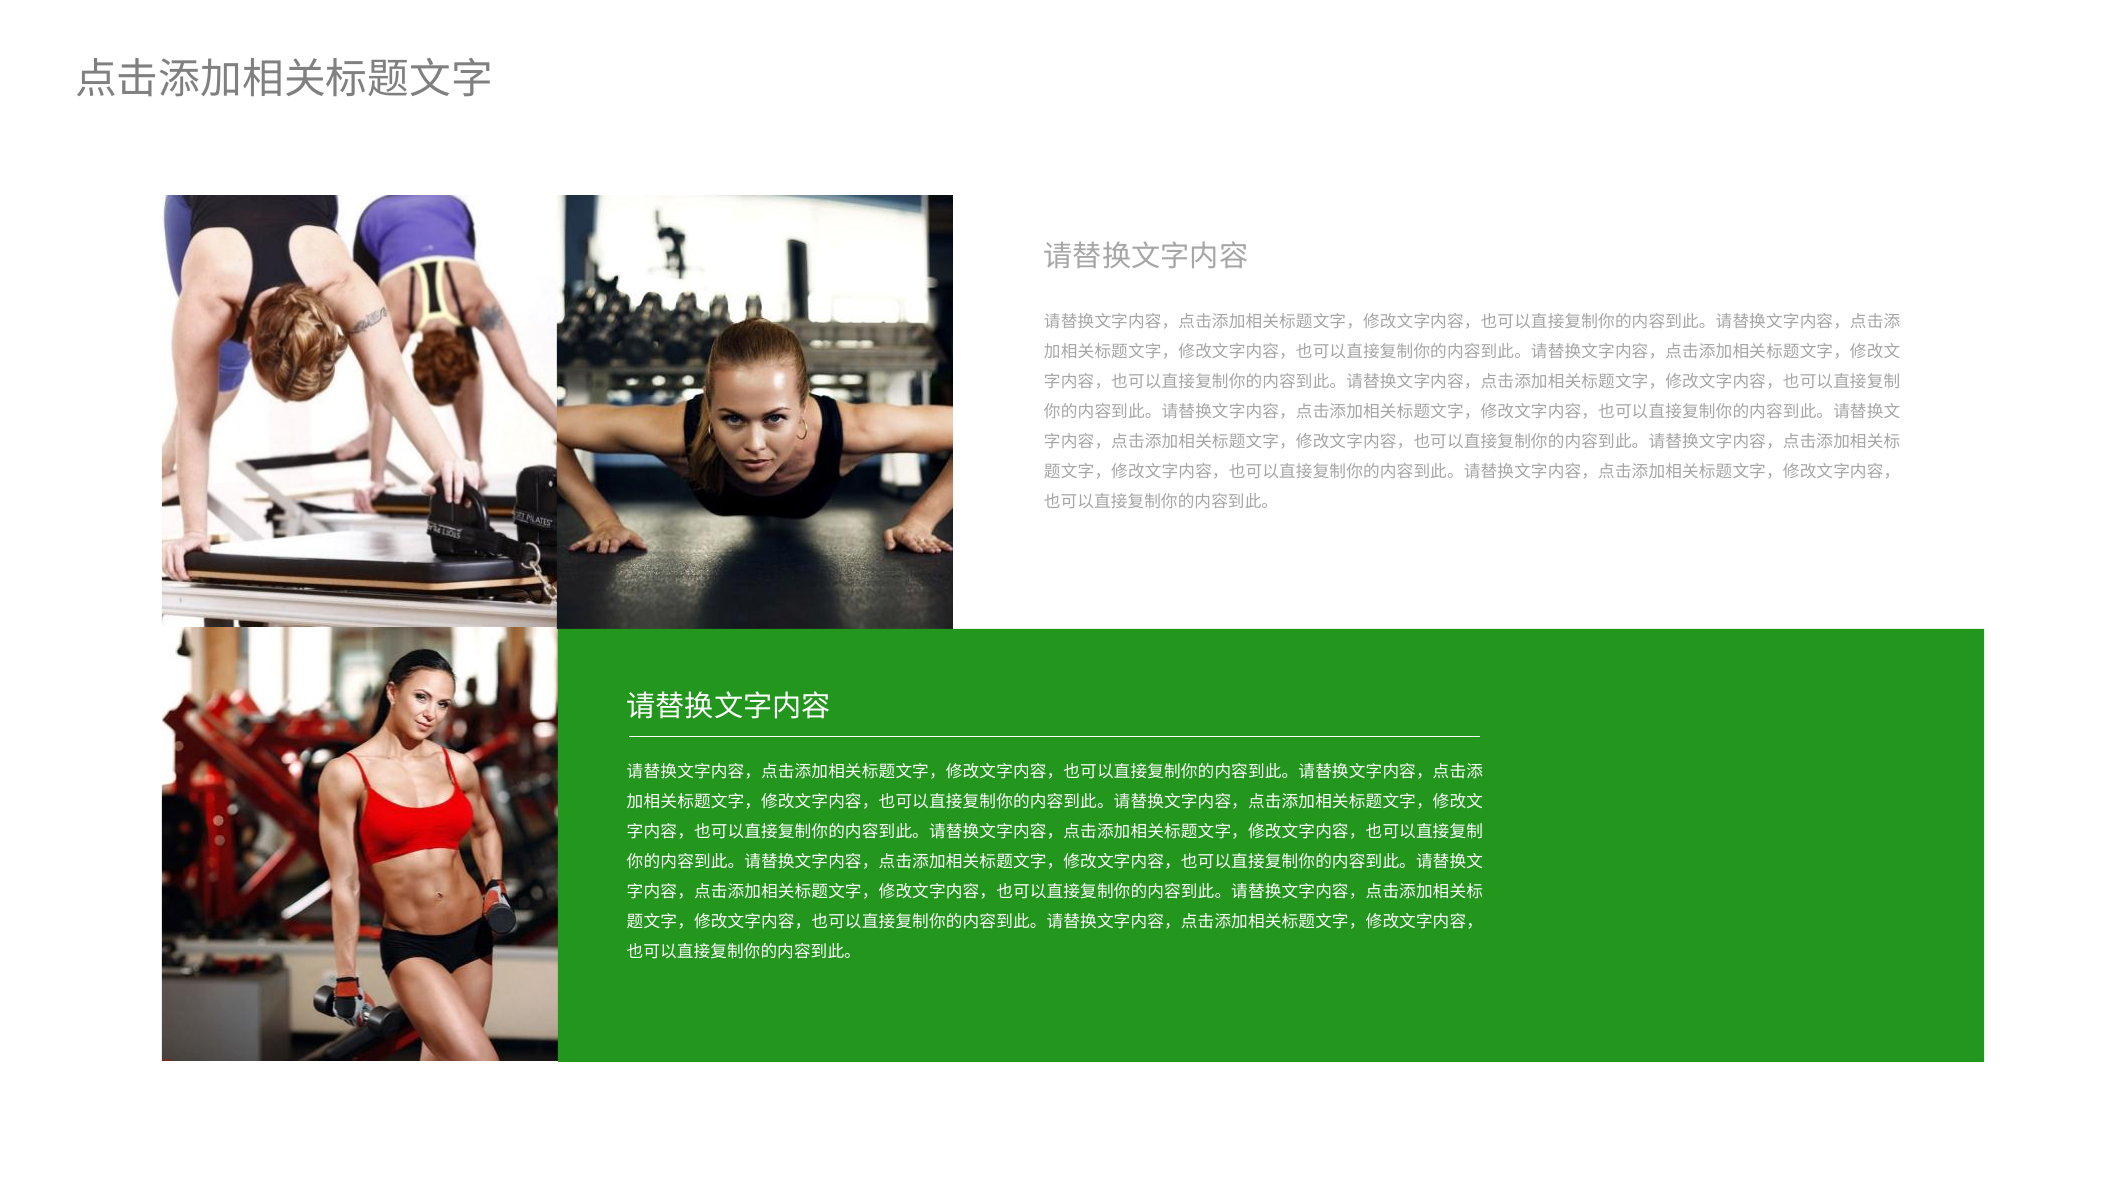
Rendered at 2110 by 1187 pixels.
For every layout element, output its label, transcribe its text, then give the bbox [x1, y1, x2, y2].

text_box [161, 627, 557, 1062]
text_box 请替换文字内容，点击添加相关标题文字，修改文字内容，也可以直接复制你的内容到此。请替换文字内容，点击添加相关标题文字，修改文字内容，也可以直接复制你的内容到此。请替换文字内容，点击添加相关标题文字，修改文字内容，也可以直接复制你的内容到此。请替换文字内容，点击添加相关标题文字，修改文字内容，也可以直接复制你的内容到此。请替换文字内容，点击添加相关标题文字，修改文字内容，也可以直接复制你的内容到此。请替换文字内容，点击添加相关标题文字，修改文字内容，也可以直接复制你的内容到此。请替换文字内容，点击添加相关标题文字，修改文字内容，也可以直接复制你的内容到此。请替换文字内容，点击添加相关标题文字，修改文字内容，也可以直接复制你的内容到此。 [610, 743, 1500, 987]
text_box 请替换文字内容 [610, 679, 916, 739]
text_box [556, 195, 954, 630]
text_box [161, 195, 556, 627]
text_box 点击添加相关标题文字 [59, 44, 563, 107]
text_box [557, 628, 1985, 1062]
text_box 请替换文字内容 [1027, 229, 1333, 289]
text_box 请替换文字内容，点击添加相关标题文字，修改文字内容，也可以直接复制你的内容到此。请替换文字内容，点击添加相关标题文字，修改文字内容，也可以直接复制你的内容到此。请替换文字内容，点击添加相关标题文字，修改文字内容，也可以直接复制你的内容到此。请替换文字内容，点击添加相关标题文字，修改文字内容，也可以直接复制你的内容到此。请替换文字内容，点击添加相关标题文字，修改文字内容，也可以直接复制你的内容到此。请替换文字内容，点击添加相关标题文字，修改文字内容，也可以直接复制你的内容到此。请替换文字内容，点击添加相关标题文字，修改文字内容，也可以直接复制你的内容到此。请替换文字内容，点击添加相关标题文字，修改文字内容，也可以直接复制你的内容到此。 [1028, 293, 1917, 537]
